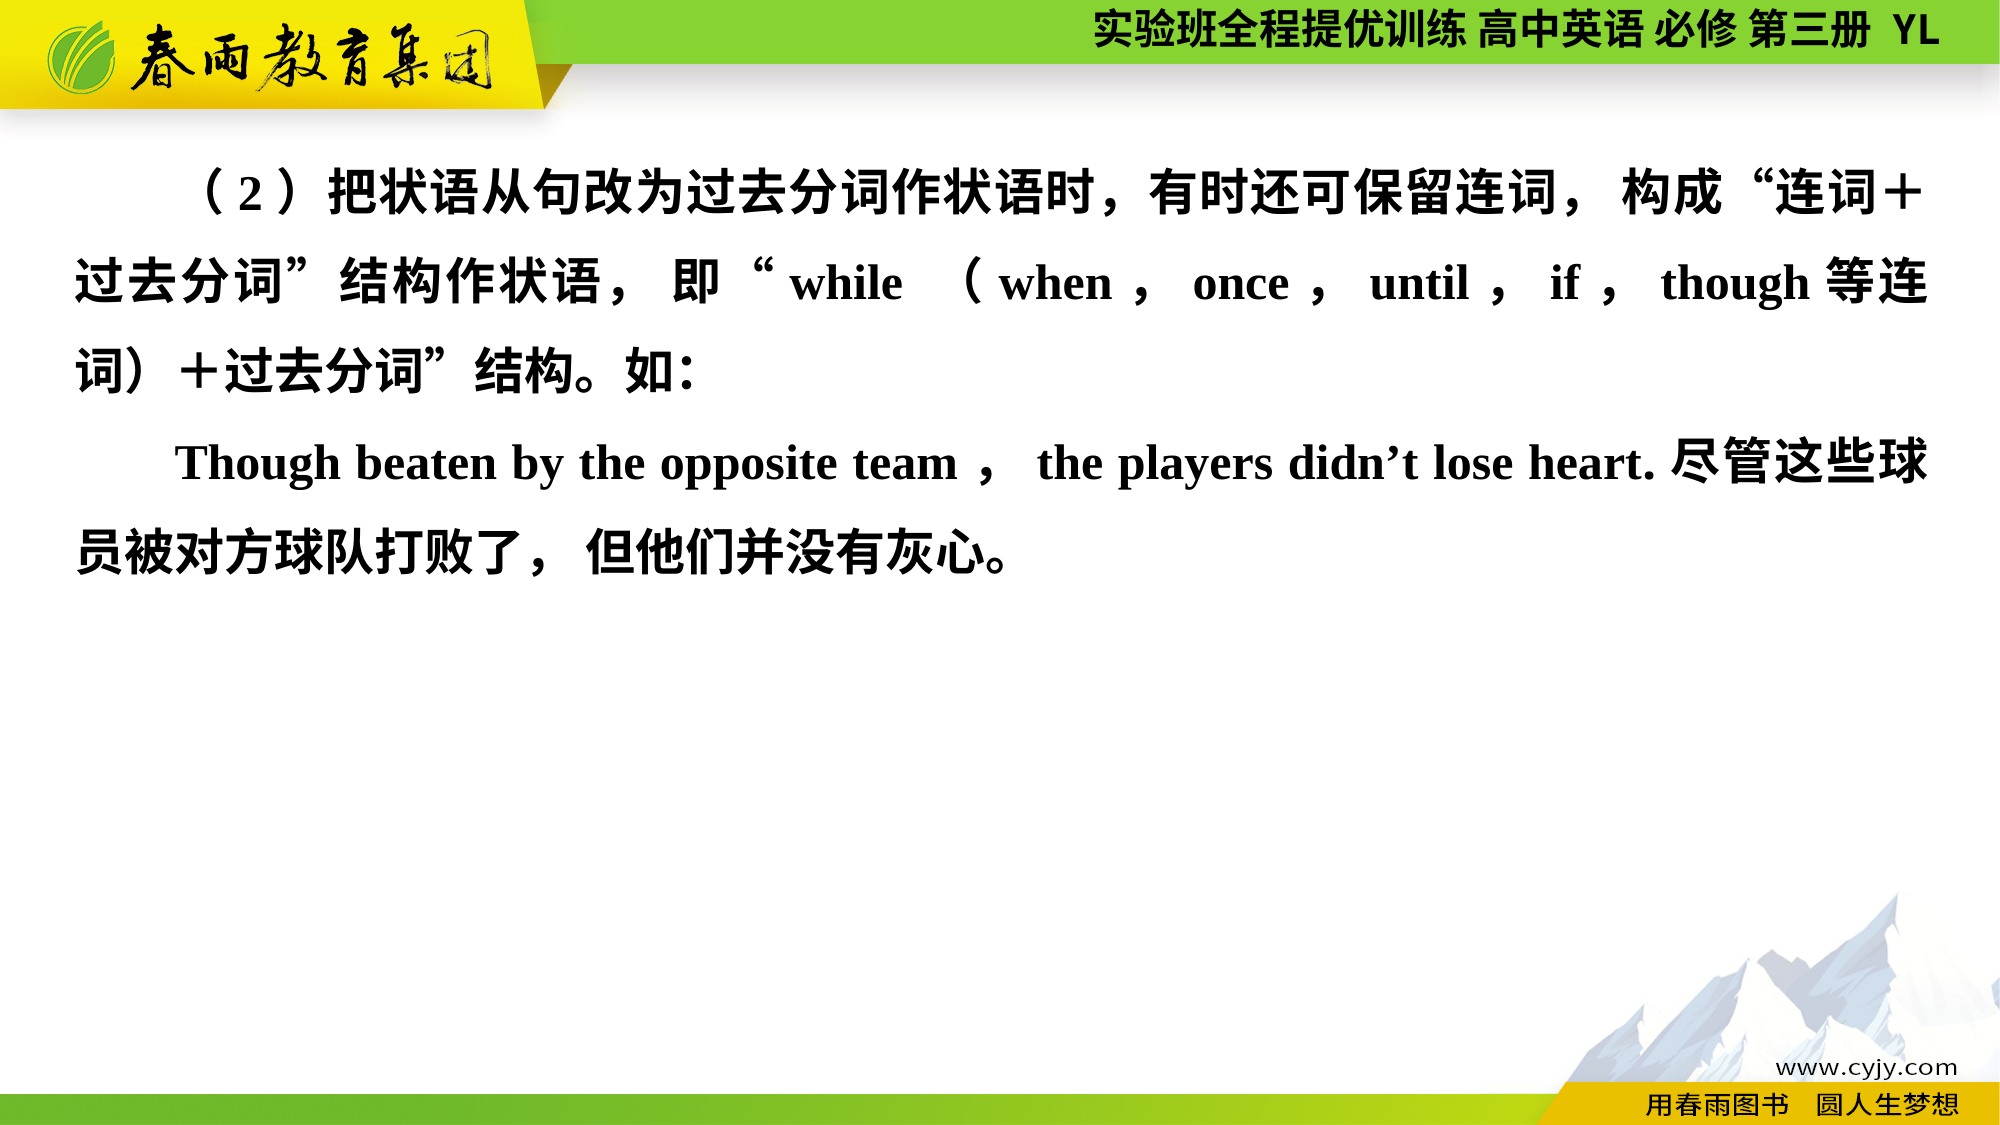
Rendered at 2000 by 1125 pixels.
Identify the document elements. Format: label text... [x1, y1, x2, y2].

picture [0, 0, 2000, 1125]
list （2）把状语从句改为过去分词作状语时，有时还可保留连词， 构成“连词＋过去分词”结构作状语， 即“while （when，once，until，if，though等连词）＋过去分词”结构。如： Though beaten by the opposite team，the players didn’t lose heart.尽管这些球员被对方球队打败了， 但他们并没有灰心。 [59, 122, 1944, 581]
